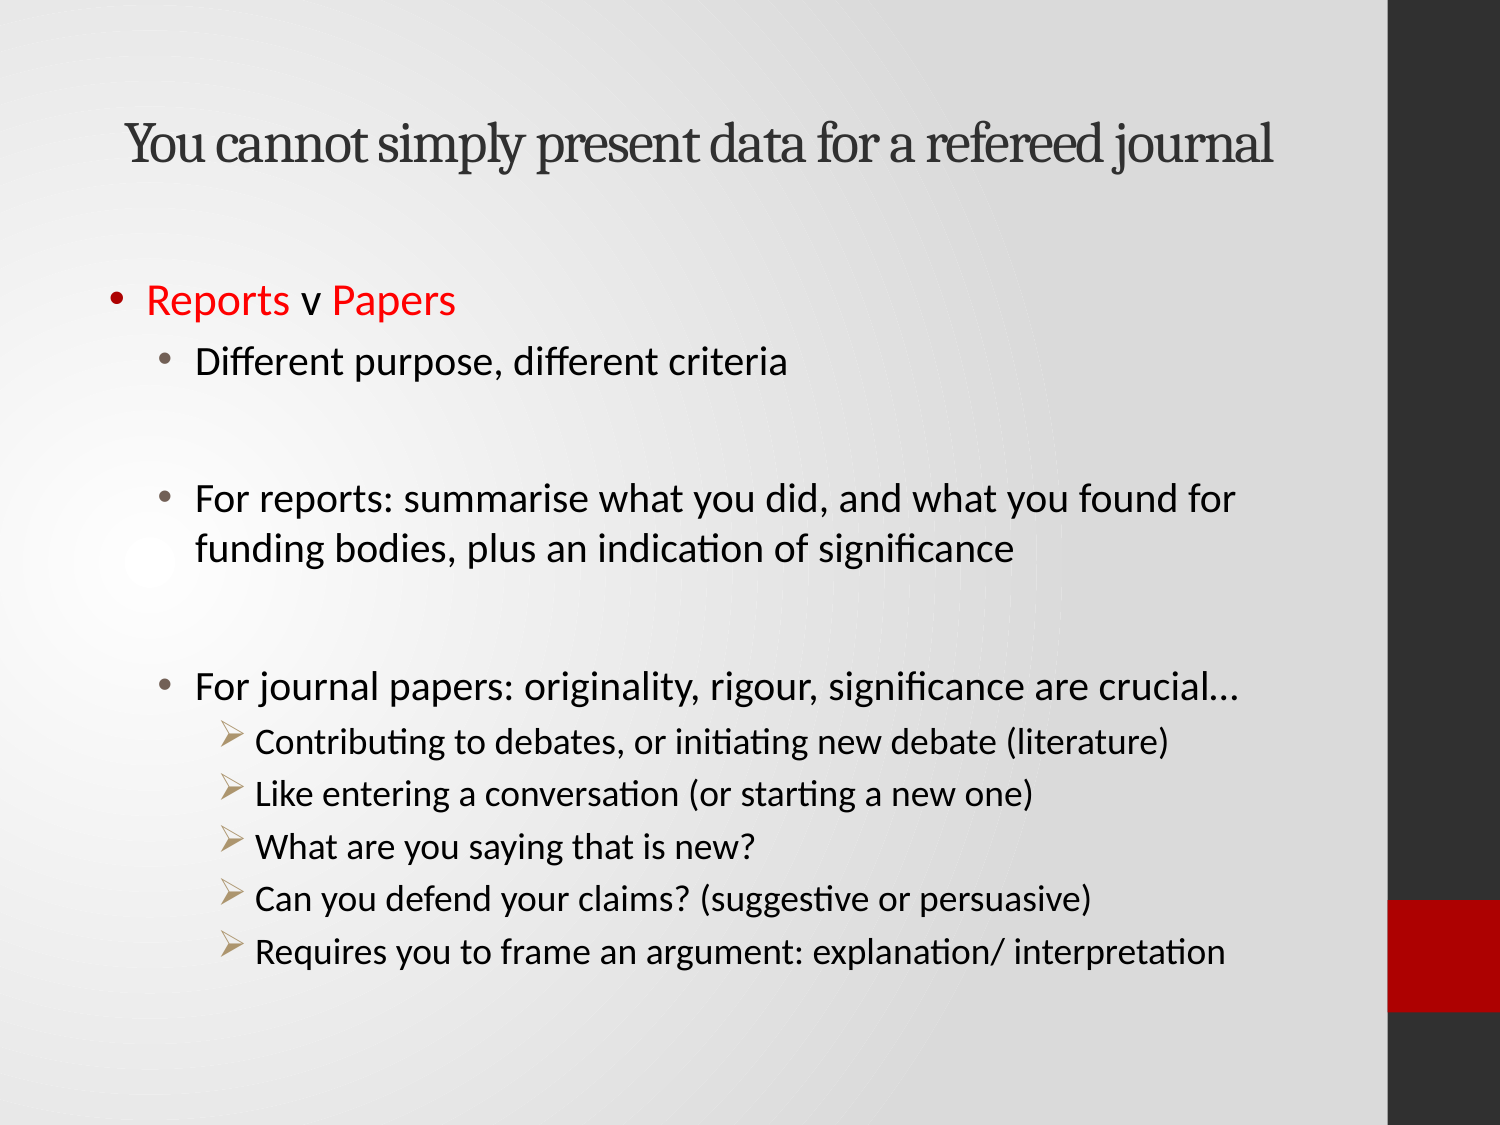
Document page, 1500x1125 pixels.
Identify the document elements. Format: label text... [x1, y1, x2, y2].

list Reports v Papers Different purpose, different criteria For reports: summarise what you did, and what you found for funding bodies, plus an indication of significance For journal papers: originality, rigour, significance are crucial… Contributing to debates, or initiating new debate (literature) Like entering a conversation (or starting a new one) What are you saying that is new? Can you defend your claims? (suggestive or persuasive) Requires you to frame an argument: explanation/ interpretation [75, 262, 1325, 1050]
title You cannot simply present data for a refereed journal [75, 45, 1325, 233]
